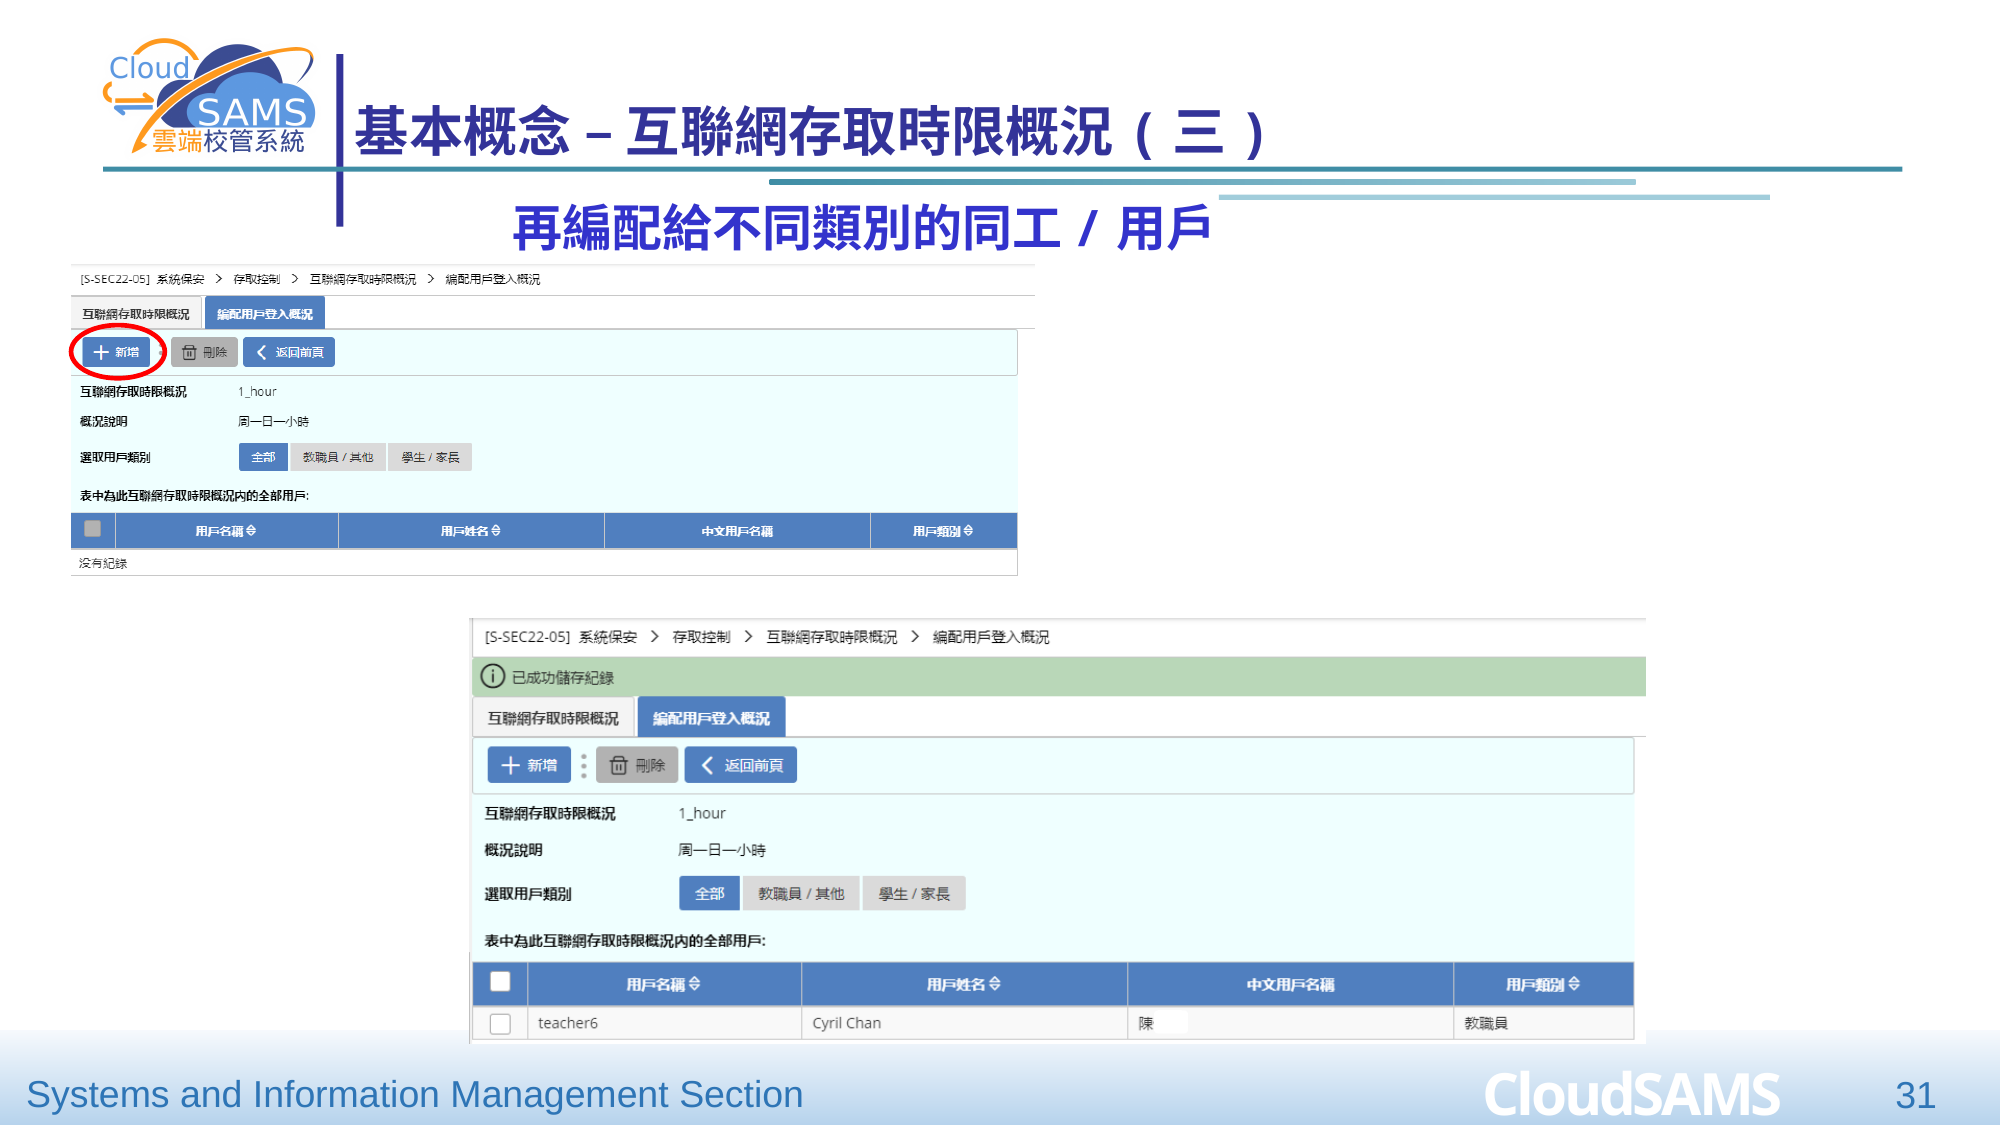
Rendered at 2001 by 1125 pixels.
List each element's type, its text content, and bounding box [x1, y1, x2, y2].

slide_number 31 [1755, 1063, 1952, 1125]
picture [87, 7, 349, 175]
title 基本概念 – 互聯網存取時限概況(三) [340, 44, 1907, 170]
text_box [70, 189, 1646, 1044]
